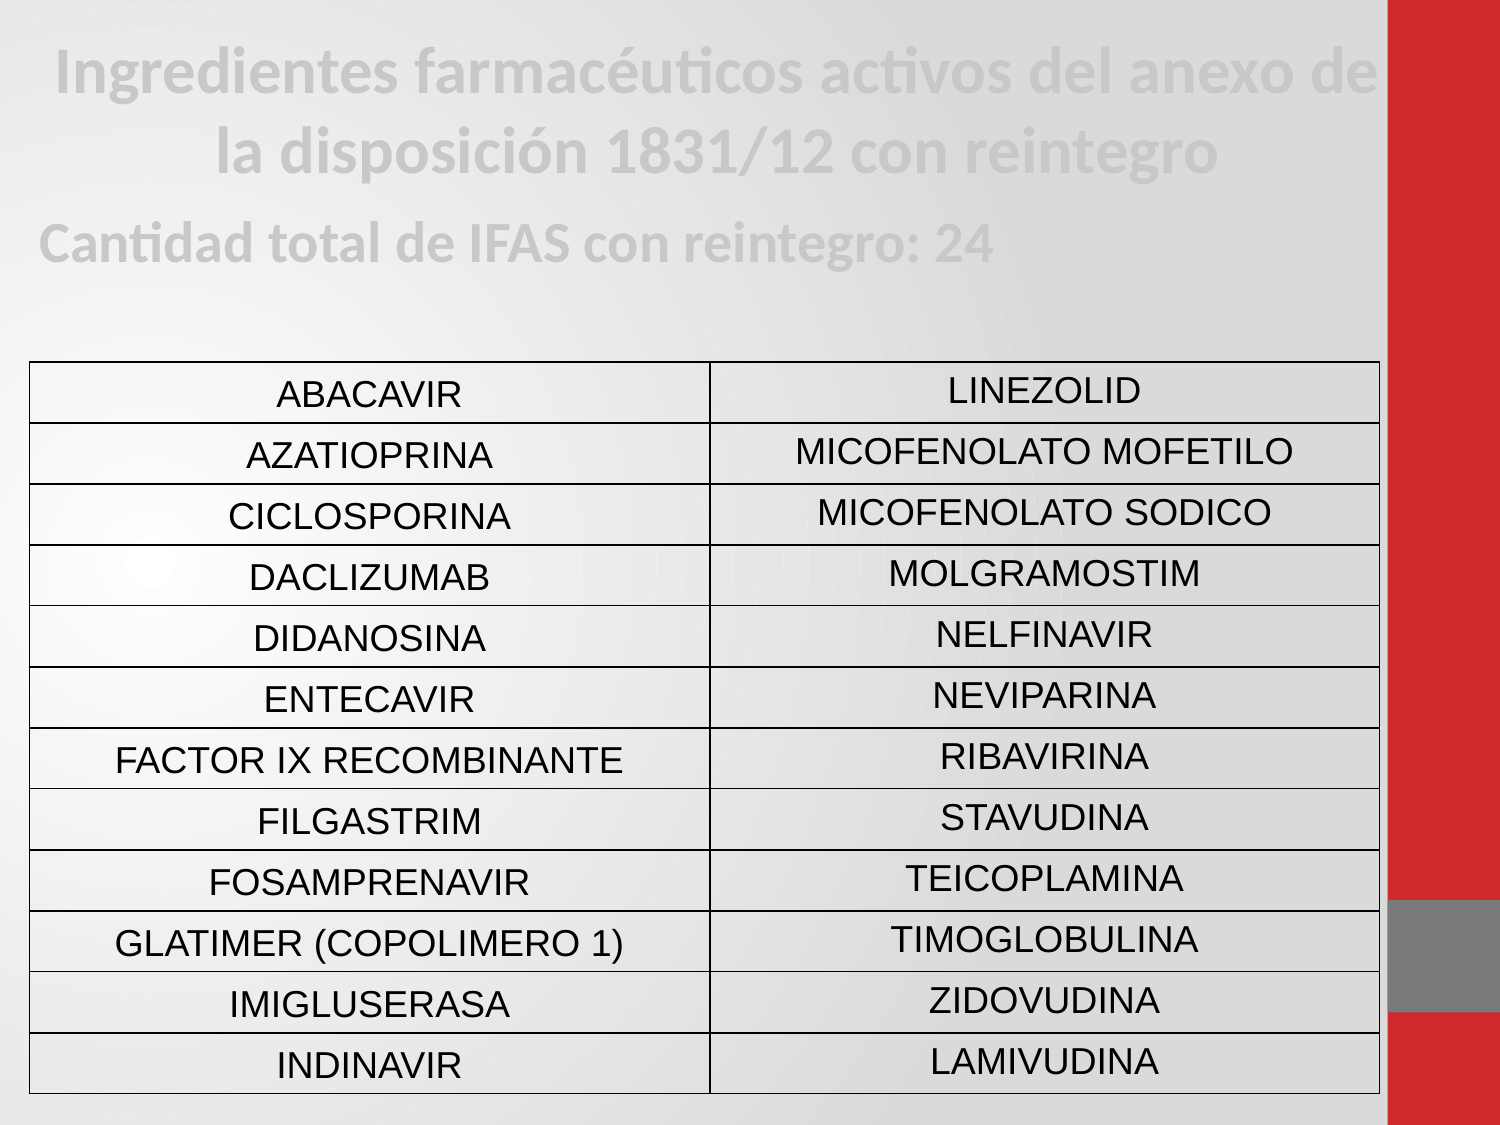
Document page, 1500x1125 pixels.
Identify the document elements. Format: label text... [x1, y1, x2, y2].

table_cell MOLGRAMOSTIM [711, 546, 1379, 605]
table_cell MICOFENOLATO SODICO [711, 485, 1379, 544]
table_cell DIDANOSINA [30, 606, 709, 666]
table_cell GLATIMER (COPOLIMERO 1) [30, 912, 709, 971]
table_header ABACAVIR [30, 363, 709, 422]
table_cell MICOFENOLATO MOFETILO [711, 424, 1379, 483]
table_header LINEZOLID [711, 363, 1379, 422]
table_cell ENTECAVIR [30, 668, 709, 727]
table_cell IMIGLUSERASA [30, 972, 709, 1032]
table_cell ZIDOVUDINA [711, 972, 1379, 1032]
text_box Cantidad total de IFAS con reintegro: 24 [24, 196, 1009, 282]
table_cell TIMOGLOBULINA [711, 912, 1379, 971]
table_cell NELFINAVIR [711, 606, 1379, 666]
table_cell AZATIOPRINA [30, 424, 709, 483]
table_cell FACTOR IX RECOMBINANTE [30, 729, 709, 788]
table_cell CICLOSPORINA [30, 485, 709, 544]
table_cell TEICOPLAMINA [711, 851, 1379, 910]
table_cell FOSAMPRENAVIR [30, 851, 709, 910]
table_cell NEVIPARINA [711, 668, 1379, 727]
text_box Ingredientes farmacéuticos activos del anexo de la disposición 1831/12 con reintegro [23, 19, 1412, 195]
table_cell INDINAVIR [30, 1034, 709, 1093]
table_cell DACLIZUMAB [30, 546, 709, 605]
table_cell FILGASTRIM [30, 789, 709, 849]
table_cell STAVUDINA [711, 789, 1379, 849]
table_cell RIBAVIRINA [711, 729, 1379, 788]
table_cell LAMIVUDINA [711, 1034, 1379, 1093]
